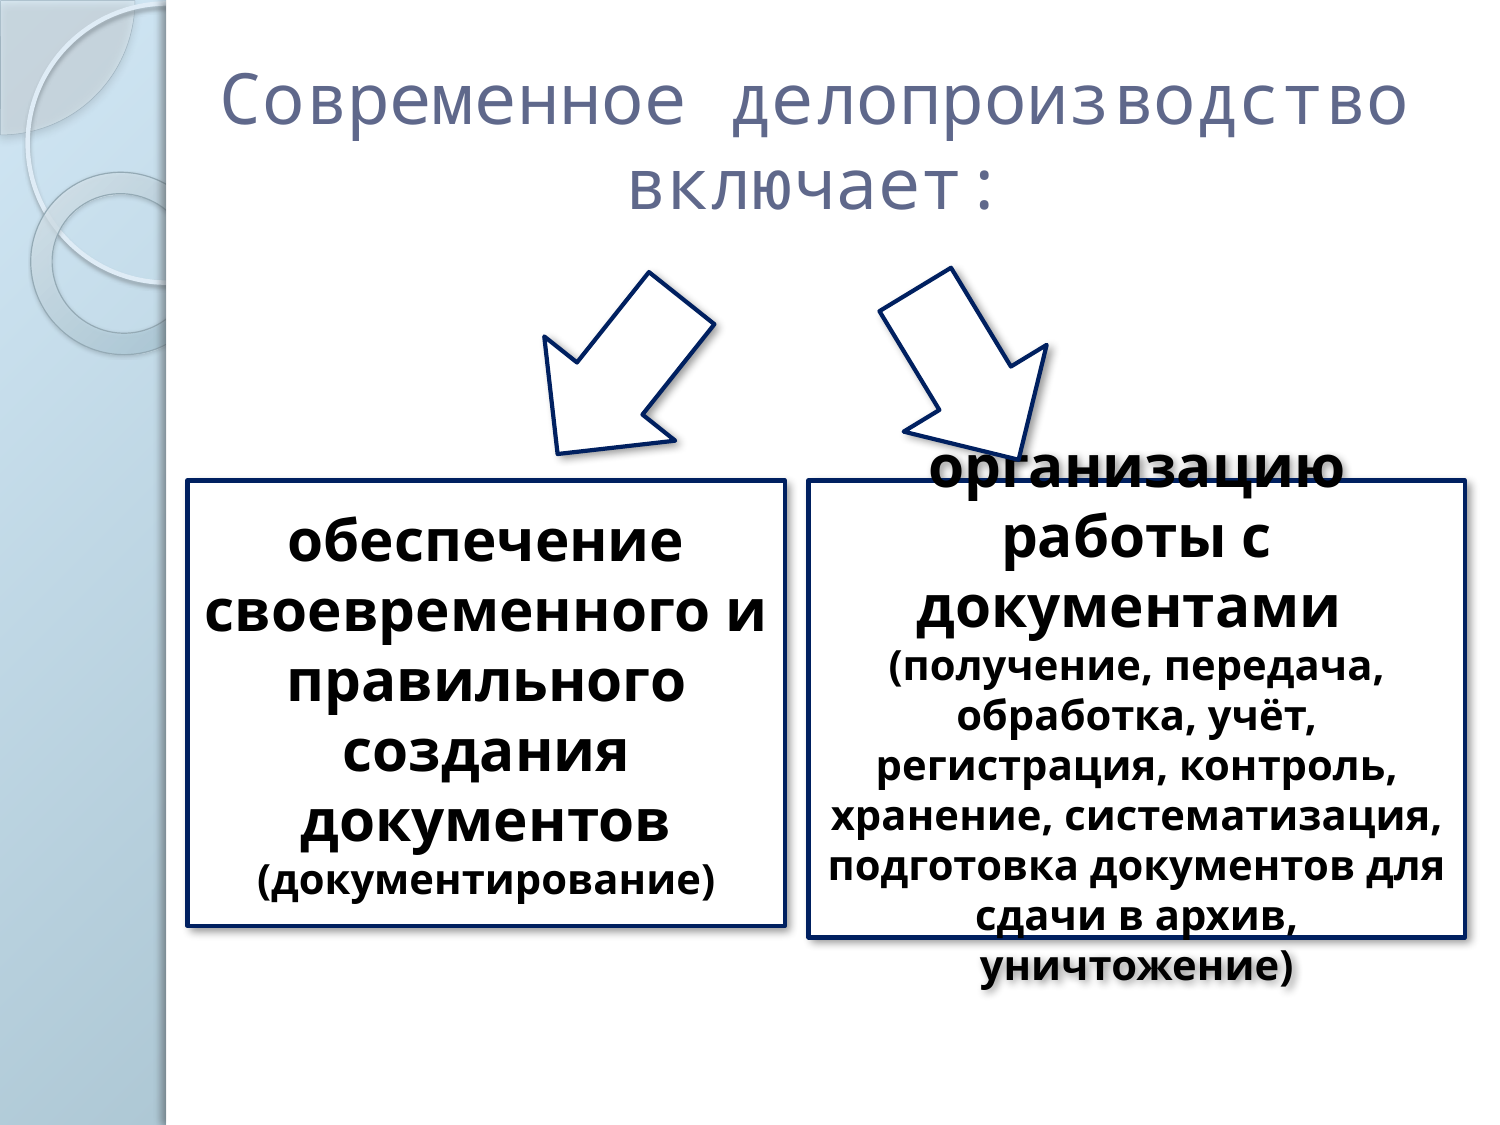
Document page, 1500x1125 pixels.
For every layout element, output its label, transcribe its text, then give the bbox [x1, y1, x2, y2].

text_box обеспечение своевременного и правильного создания документов (документирование) [185, 478, 787, 928]
text_box [877, 265, 1049, 462]
text_box организацию работы с документами (получение, передача, обработка, учёт, регистрация, контроль, хранение, систематизация, подготовка документов для сдачи в архив, уничтожение) [806, 478, 1467, 940]
text_box [542, 269, 717, 457]
title Современное делопроизводство включает: [164, 45, 1466, 233]
